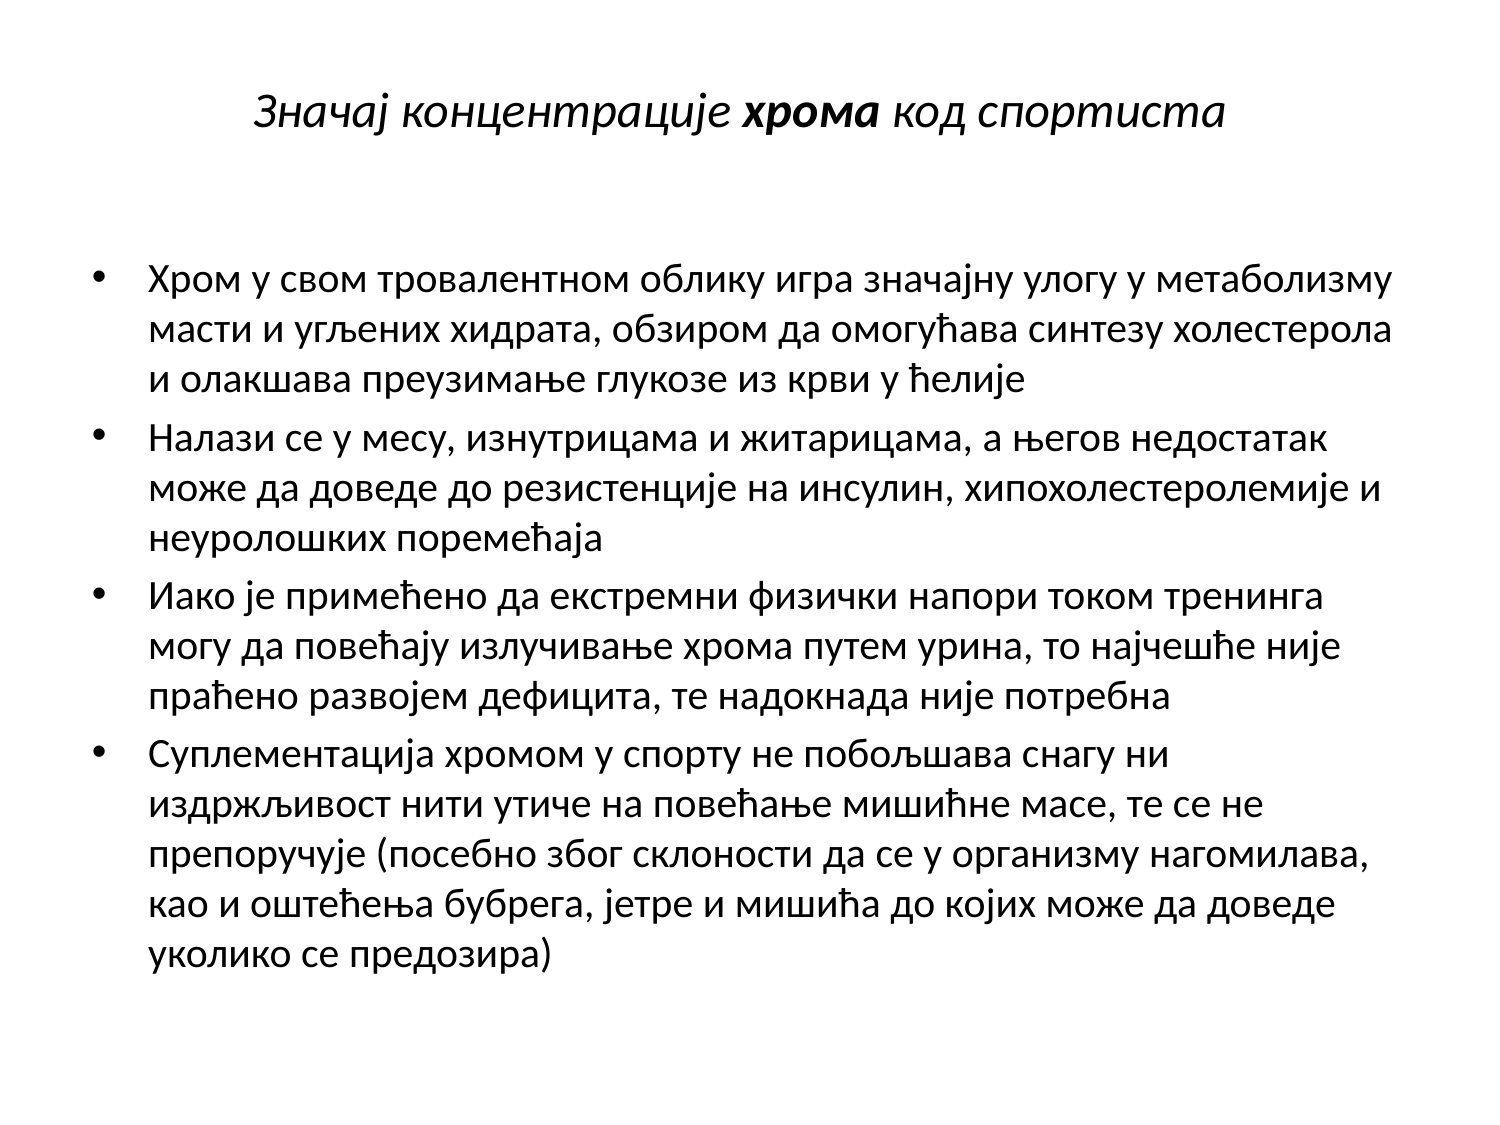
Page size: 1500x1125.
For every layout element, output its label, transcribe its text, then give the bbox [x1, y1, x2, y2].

list Хром у свом тровалентном облику игра значајну улогу у метаболизму масти и угљених хидрата, обзиром да омогућава синтезу холестерола и олакшава преузимање глукозе из крви у ћелије Налази се у месу, изнутрицама и житарицама, а његов недостатак може да доведе до резистенције на инсулин, хипохолестеролемије и неуролошких поремећаја Иако је примећено да екстремни физички напори током тренинга могу да повећају излучивање хрома путем урина, то најчешће није праћено развојем дефицита, те надокнада није потребна Суплементација хромом у спорту не побољшава снагу ни издржљивост нити утиче на повећање мишићне масе, те се не препоручује (посебно због склоности да се у организму нагомилава, као и оштећења бубрега, јетре и мишића до којих може да доведе уколико се предозира) [76, 243, 1427, 939]
title Значај концентрације хрома код спортиста [64, 78, 1415, 138]
